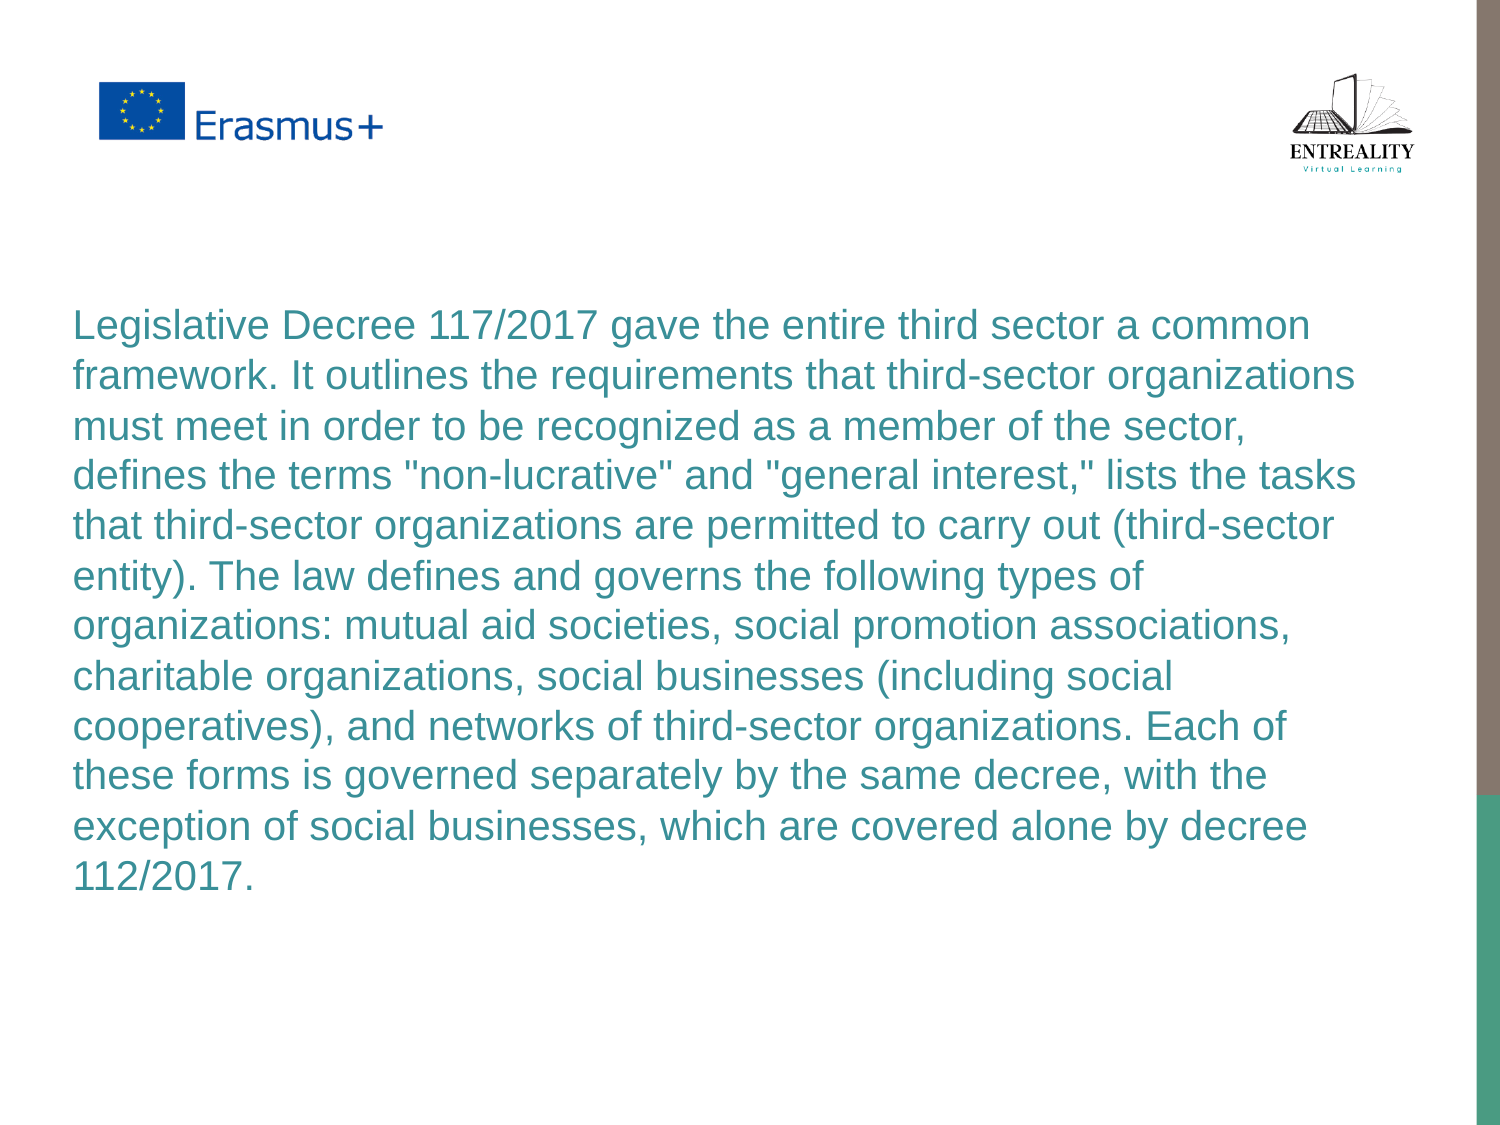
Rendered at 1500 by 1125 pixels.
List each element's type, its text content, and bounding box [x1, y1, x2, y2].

title Legislative Decree 117/2017 gave the entire third sector a common framework. It outlines the requirements that third-sector organizations must meet in order to be recognized as a member of the sector, defines the terms "non-lucrative" and "general interest," lists the tasks that third-sector organizations are permitted to carry out (third-sector entity). The law defines and governs the following types of organizations: mutual aid societies, social promotion associations, charitable organizations, social businesses (including social cooperatives), and networks of third-sector organizations. Each of these forms is governed separately by the same decree, with the exception of social businesses, which are covered alone by decree 112/2017. [57, 301, 1382, 996]
subtitle [105, 656, 1301, 751]
picture [81, 64, 399, 156]
picture [1246, 17, 1458, 229]
